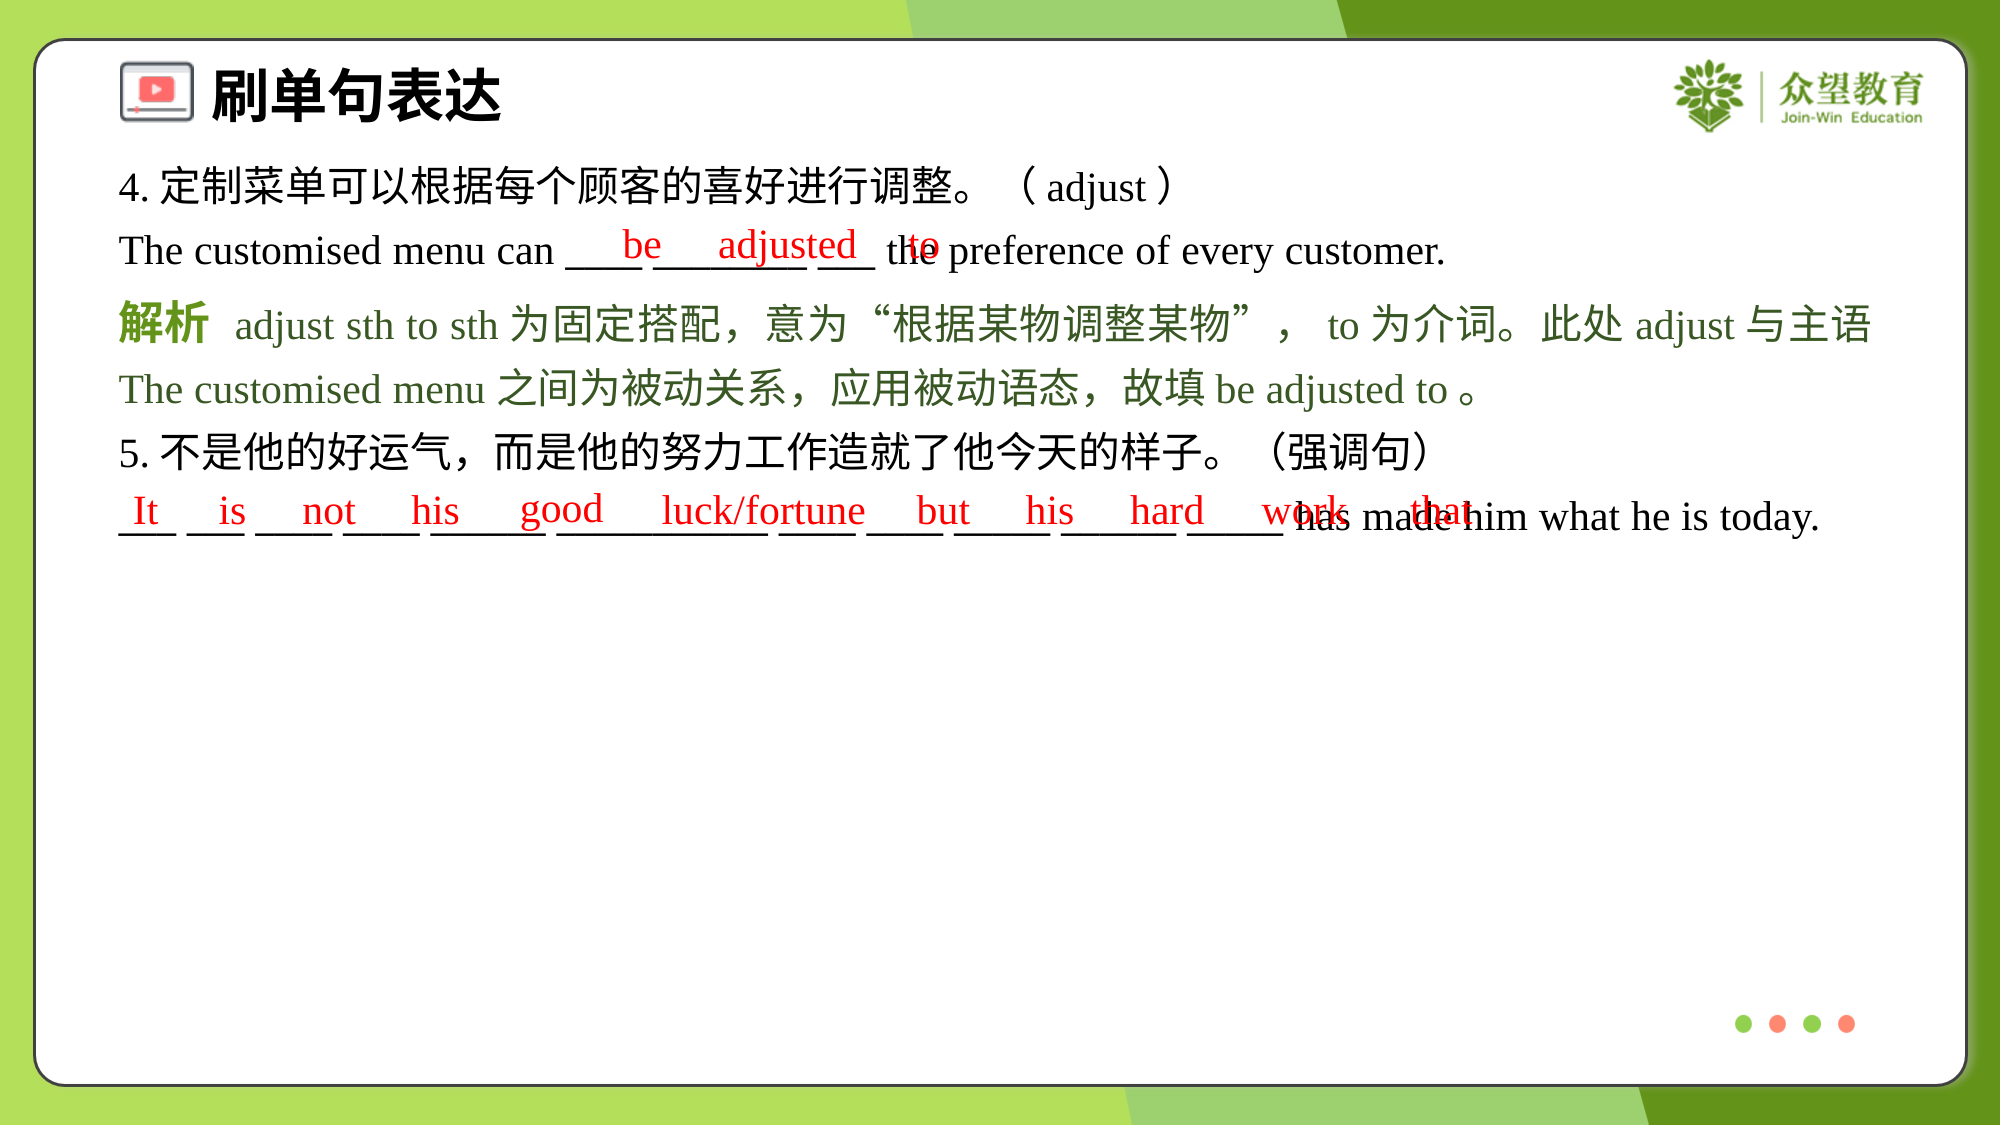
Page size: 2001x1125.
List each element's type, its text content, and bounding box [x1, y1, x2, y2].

text_box 5.不是他的好运气，而是他的努力工作造就了他今天的样子。（强调句） ___ ___ ____ ____ ______ ___________ ____ ____ _____ ______ _____ has made him what he is today. [118, 413, 1883, 596]
text_box be [617, 203, 667, 262]
text_box 4.定制菜单可以根据每个顾客的喜好进行调整。（adjust） The customised menu can ____ ________ ___ the preference of every customer. [118, 147, 1883, 268]
text_box to [903, 203, 946, 262]
picture [0, 0, 2000, 1125]
text_box It [128, 470, 163, 528]
text_box good [515, 467, 609, 526]
text_box but [912, 470, 975, 528]
text_box is [214, 470, 252, 528]
text_box his [1021, 470, 1079, 528]
text_box his [406, 470, 465, 528]
text_box that [1405, 470, 1478, 528]
text_box adjusted [713, 203, 862, 262]
text_box luck/fortune [657, 470, 871, 528]
text_box not [297, 470, 361, 528]
text_box work [1257, 470, 1353, 528]
text_box hard [1125, 470, 1209, 528]
text_box 解析 adjust sth to sth为固定搭配，意为“根据某物调整某物”，to为介词。此处adjust与主语The customised menu之间为被动关系，应用被动语态，故填be adjusted to。 [118, 280, 1883, 407]
